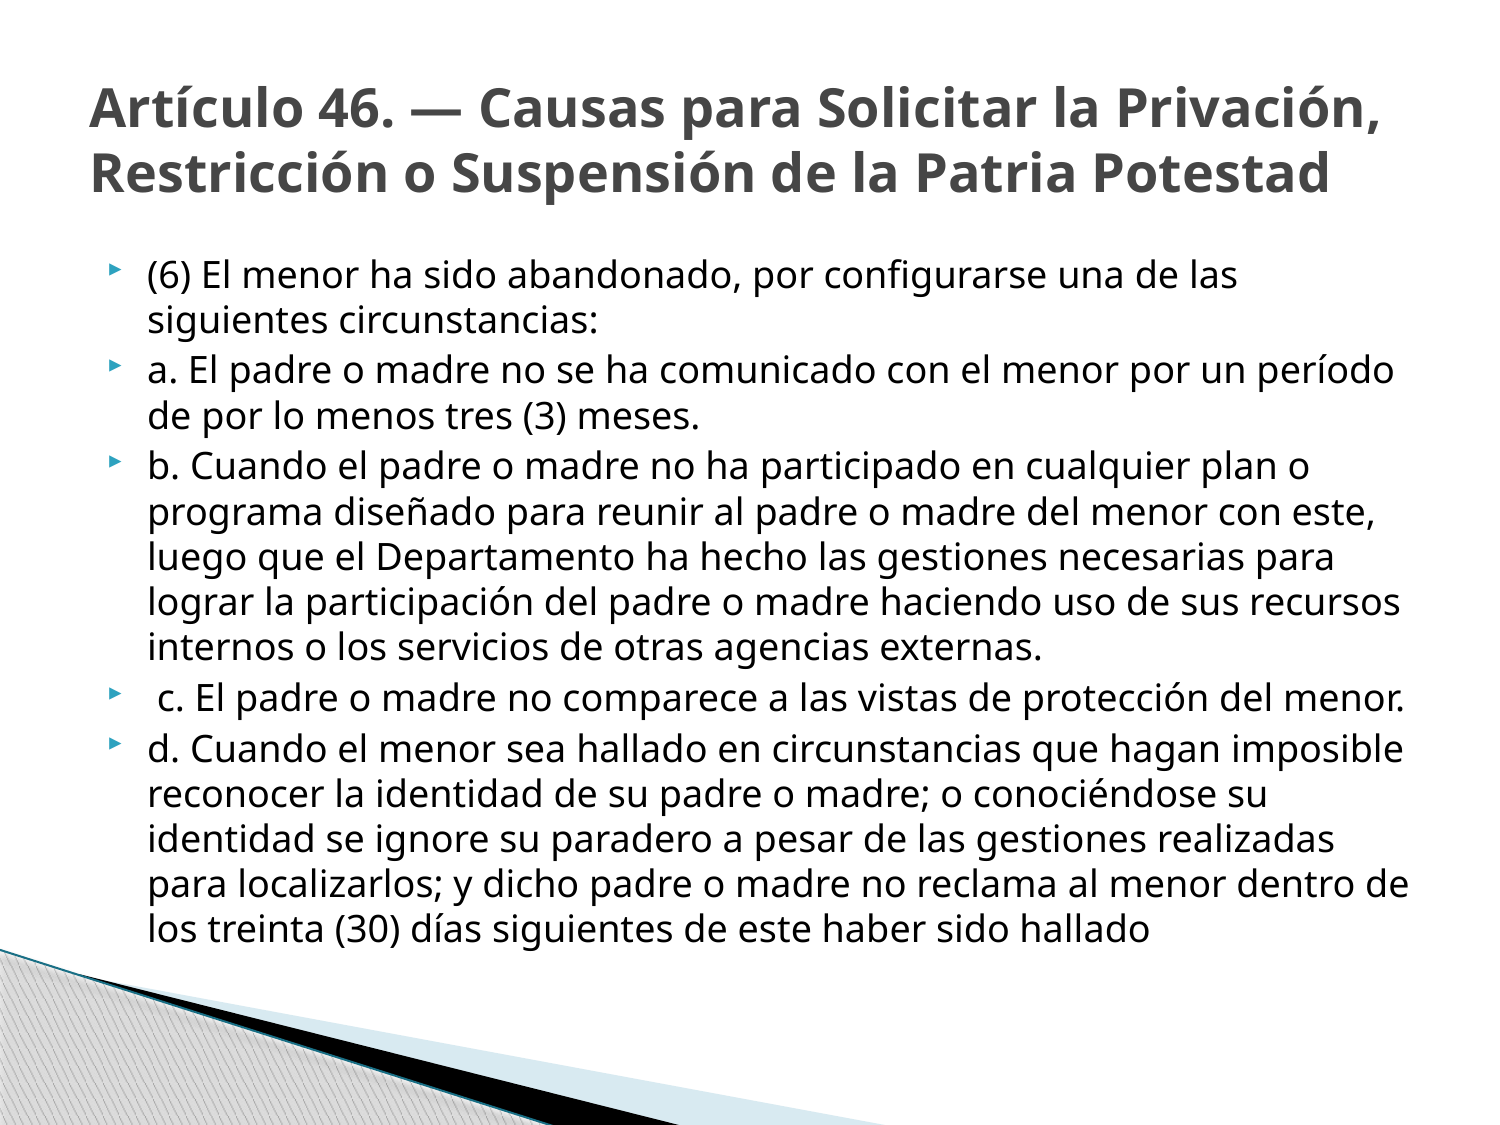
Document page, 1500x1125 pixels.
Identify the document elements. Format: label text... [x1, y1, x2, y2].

list (6) El menor ha sido abandonado, por configurarse una de las siguientes circunstancias: a. El padre o madre no se ha comunicado con el menor por un período de por lo menos tres (3) meses. b. Cuando el padre o madre no ha participado en cualquier plan o programa diseñado para reunir al padre o madre del menor con este, luego que el Departamento ha hecho las gestiones necesarias para lograr la participación del padre o madre haciendo uso de sus recursos internos o los servicios de otras agencias externas. c. El padre o madre no comparece a las vistas de protección del menor. d. Cuando el menor sea hallado en circunstancias que hagan imposible reconocer la identidad de su padre o madre; o conociéndose su identidad se ignore su paradero a pesar de las gestiones realizadas para localizarlos; y dicho padre o madre no reclama al menor dentro de los treinta (30) días siguientes de este haber sido hallado [75, 243, 1425, 986]
title Artículo 46. — Causas para Solicitar la Privación, Restricción o Suspensión de la Patria Potestad [75, 45, 1425, 233]
